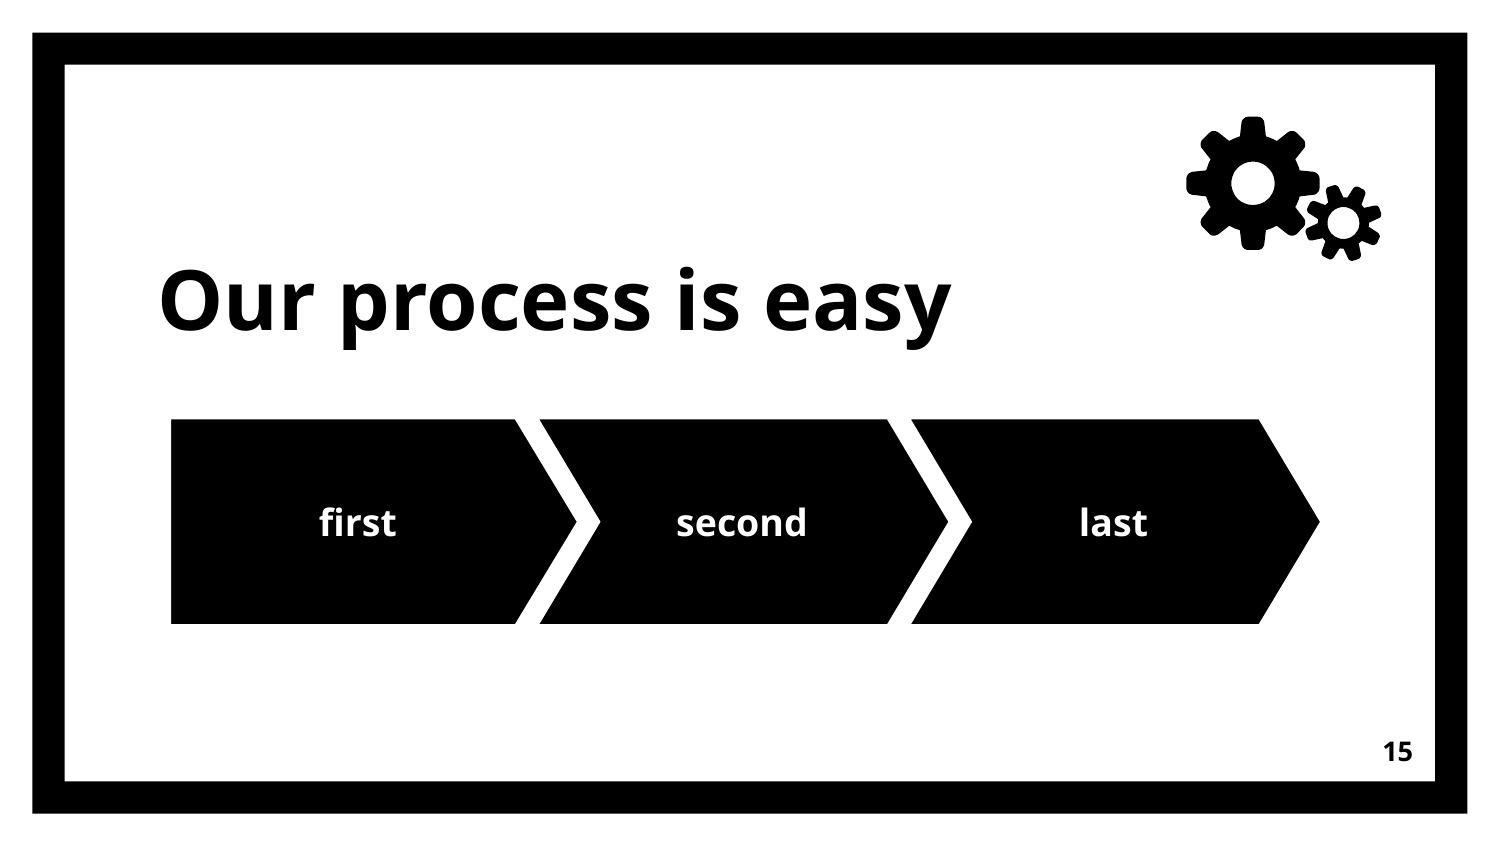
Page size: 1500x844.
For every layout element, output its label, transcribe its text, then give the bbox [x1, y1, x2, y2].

slide_number 15 [1338, 720, 1429, 786]
text_box last [899, 413, 1328, 631]
text_box second [528, 413, 956, 631]
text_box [1186, 116, 1382, 262]
title Our process is easy [142, 139, 978, 363]
text_box first [164, 413, 585, 631]
